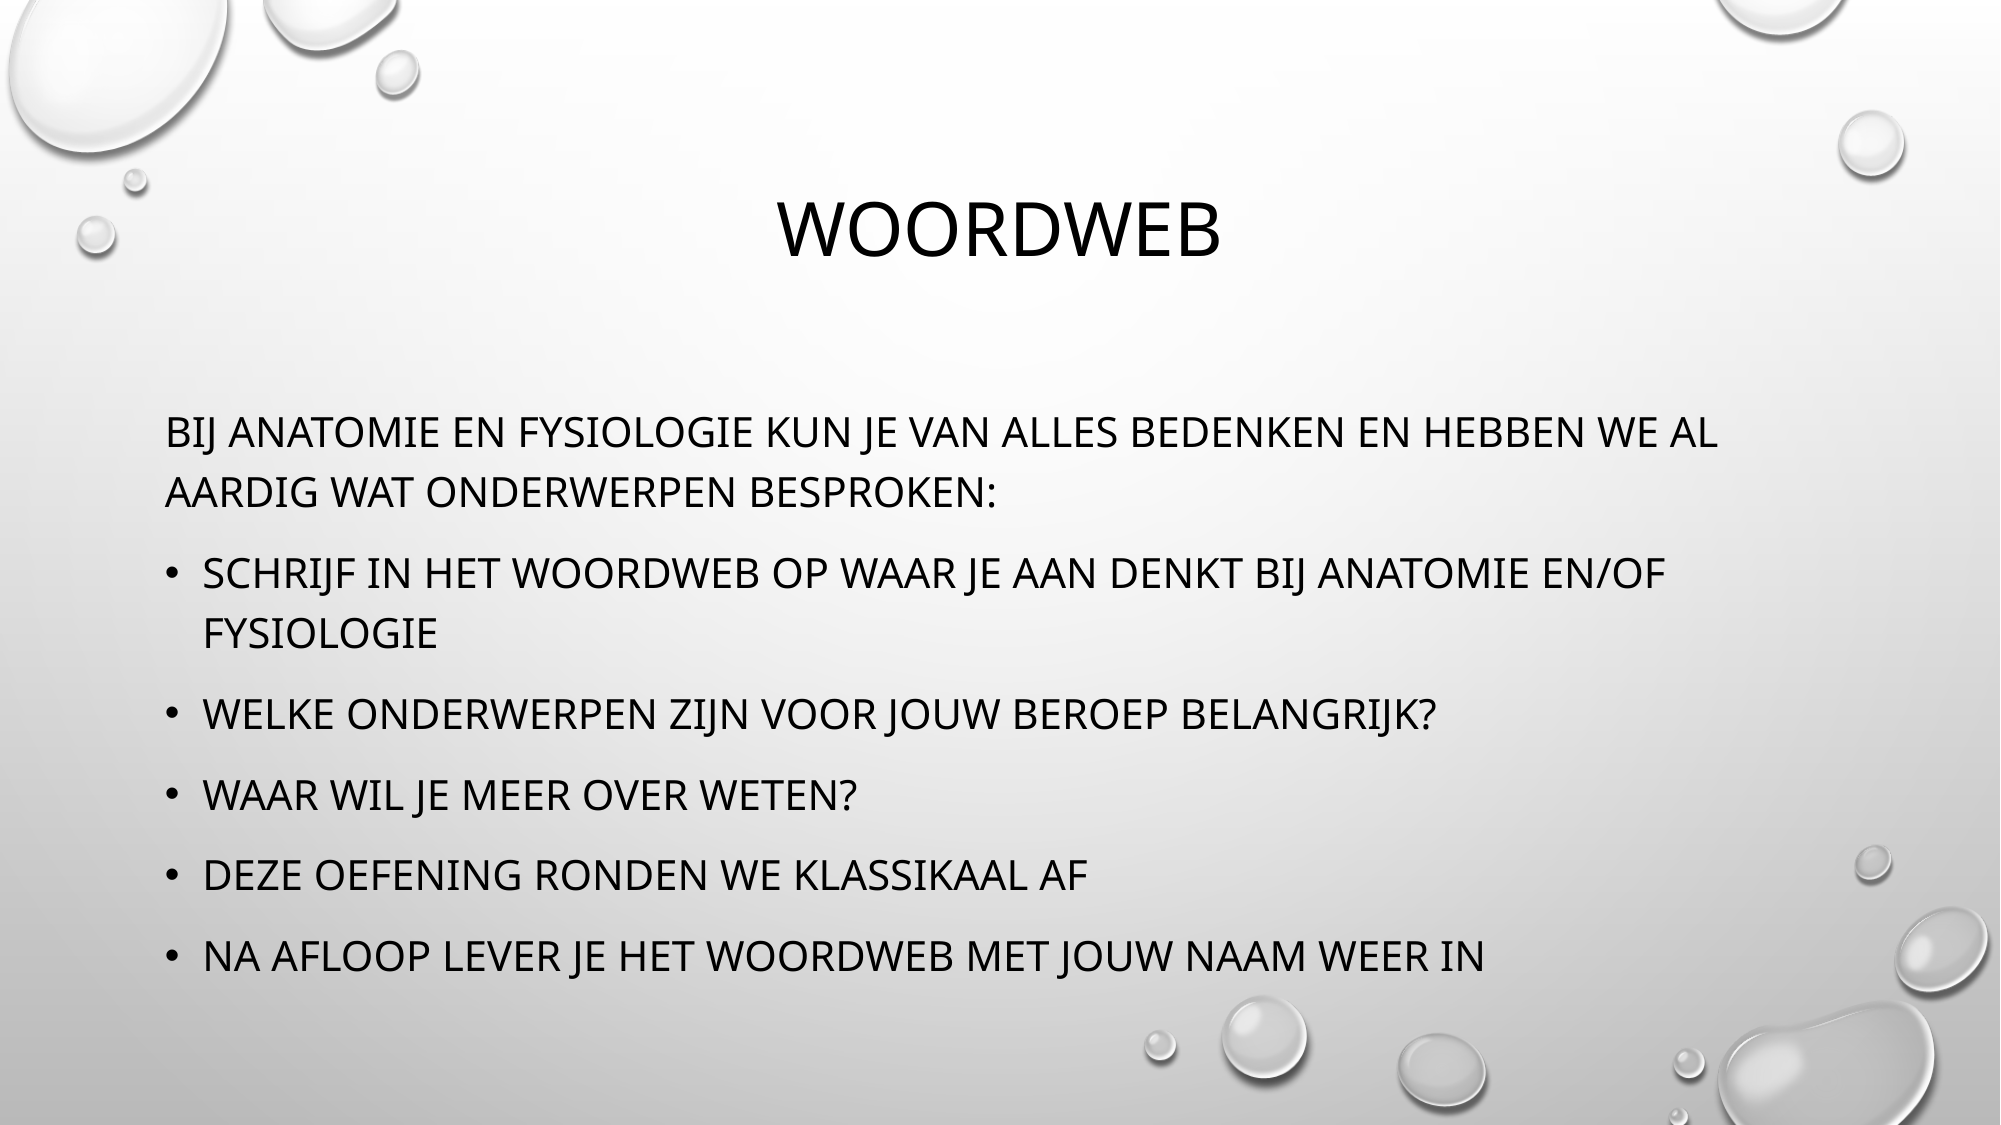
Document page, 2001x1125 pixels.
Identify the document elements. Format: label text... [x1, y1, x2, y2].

picture [0, 0, 2000, 1125]
title woordweb [149, 101, 1851, 364]
list Bij anatomie en fysiologie kun je van alles bedenken en hebben we al aardig wat onderwerpen besproken: Schrijf in het woordweb op waar je aan denkt bij anatomie en/of fysiologie Welke onderwerpen zijn voor jouw beroep belangrijk? Waar wil je meer over weten? Deze oefening ronden we klassikaal af Na afloop lever je het woordweb met jouw naam weer in [149, 388, 1850, 950]
